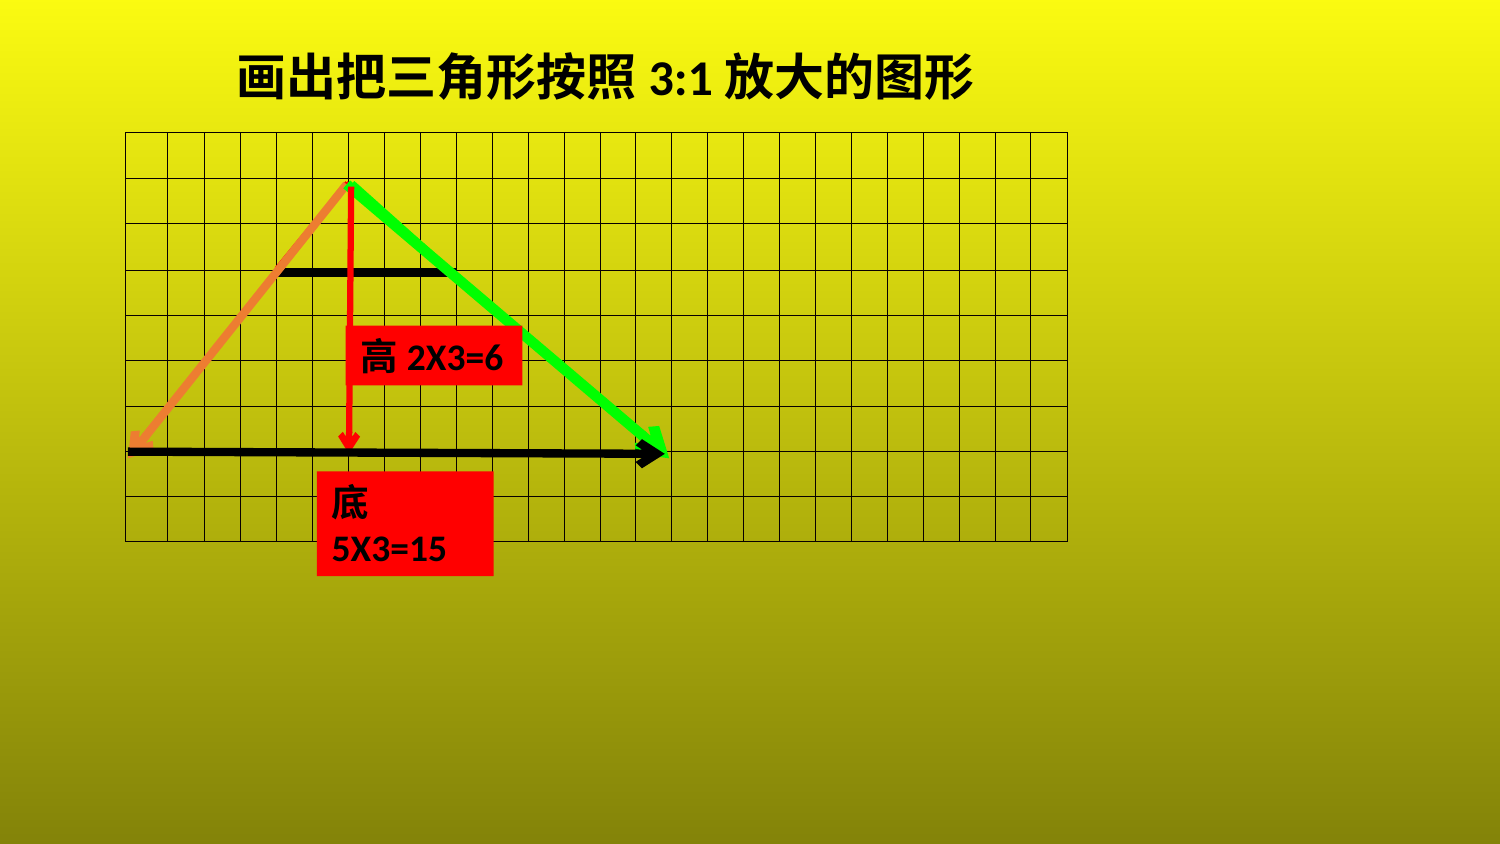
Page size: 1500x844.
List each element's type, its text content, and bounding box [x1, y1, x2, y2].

table_cell [924, 452, 959, 496]
table_cell [888, 497, 923, 541]
table_header [672, 133, 707, 178]
table_cell [852, 271, 887, 315]
table_header [126, 133, 167, 178]
table_cell [780, 361, 815, 406]
table_cell [852, 316, 887, 360]
table_cell [241, 497, 276, 541]
table_cell [277, 459, 312, 496]
table_cell [744, 316, 779, 360]
table_cell [816, 361, 851, 406]
table_cell [601, 497, 635, 541]
table_cell [672, 271, 707, 315]
table_cell [421, 459, 456, 471]
table_header [205, 133, 240, 178]
table_cell [708, 224, 743, 270]
table_cell [780, 452, 815, 496]
table_cell [816, 224, 851, 270]
table_cell [780, 407, 815, 451]
table_cell [493, 179, 528, 184]
table_cell [852, 224, 887, 270]
table_cell [565, 179, 600, 184]
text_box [127, 454, 346, 459]
table_cell [708, 452, 743, 496]
table_cell [852, 179, 887, 223]
table_cell [205, 497, 240, 541]
table_header [565, 133, 600, 178]
table_header [636, 133, 671, 178]
table_cell [816, 179, 851, 223]
table_cell [529, 497, 564, 541]
table_cell [126, 497, 167, 541]
table_cell [708, 407, 743, 451]
table_cell [888, 407, 923, 451]
table_header [852, 133, 887, 178]
table_cell [494, 497, 528, 541]
table_cell [744, 361, 779, 406]
table_cell [888, 224, 923, 270]
table_cell [996, 179, 1030, 223]
table_cell [924, 271, 959, 315]
table_cell [672, 361, 707, 406]
text_box 画出把三角形按照3:1放大的图形 [221, 38, 990, 114]
table_cell [708, 497, 743, 541]
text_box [127, 184, 346, 451]
table_cell [744, 407, 779, 451]
table_cell [960, 271, 995, 315]
table_header [601, 133, 635, 178]
table_cell [636, 452, 671, 496]
table_header [349, 133, 384, 178]
table_cell [816, 497, 851, 541]
table_cell [349, 459, 384, 471]
table_cell [205, 459, 240, 496]
table_cell [241, 179, 276, 184]
table_cell [744, 224, 779, 270]
table_cell [924, 224, 959, 270]
table_cell [852, 452, 887, 496]
table_cell [205, 179, 240, 184]
table_cell [1031, 452, 1067, 496]
table_cell [852, 497, 887, 541]
table_cell [168, 497, 204, 541]
table_cell [241, 459, 276, 496]
table_cell [672, 452, 707, 496]
table_cell [960, 179, 995, 223]
table_cell [852, 407, 887, 451]
table_cell [601, 459, 635, 496]
table_cell [672, 316, 707, 360]
table_cell [672, 179, 707, 223]
table_cell [960, 452, 995, 496]
table_cell [708, 361, 743, 406]
table_cell [1031, 361, 1067, 406]
table_cell [529, 459, 564, 496]
table_cell [816, 452, 851, 496]
table_header [421, 133, 456, 178]
table_cell [780, 497, 815, 541]
table_cell [996, 224, 1030, 270]
table_cell [780, 179, 815, 223]
table_cell [780, 224, 815, 270]
table_cell [313, 459, 348, 496]
table_cell [852, 361, 887, 406]
table_cell [672, 497, 707, 541]
table_cell [960, 316, 995, 360]
table_header [924, 133, 959, 178]
table_cell [565, 497, 600, 541]
table_cell [565, 459, 600, 496]
table_header [457, 133, 492, 178]
table_cell [529, 179, 564, 184]
table_cell [924, 407, 959, 451]
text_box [348, 186, 352, 451]
table_header [1031, 133, 1067, 178]
table_header [385, 133, 420, 178]
table_cell [996, 497, 1030, 541]
table_cell [996, 316, 1030, 360]
table_cell [960, 361, 995, 406]
table_cell [888, 452, 923, 496]
table_cell [744, 497, 779, 541]
table_cell [1031, 271, 1067, 315]
table_cell [996, 361, 1030, 406]
table_cell [168, 179, 204, 184]
table_cell [126, 452, 167, 496]
table_cell [888, 179, 923, 223]
table_cell [1031, 316, 1067, 360]
table_cell [672, 407, 707, 451]
table_header [529, 133, 564, 178]
table_cell [126, 179, 167, 223]
table_cell [744, 271, 779, 315]
table_cell [168, 459, 204, 496]
table_cell [816, 316, 851, 360]
table_cell [888, 316, 923, 360]
table_header [493, 133, 528, 178]
table_cell [457, 179, 492, 184]
table_cell [780, 316, 815, 360]
table_cell [457, 459, 492, 471]
table_cell [744, 179, 779, 223]
table_cell [924, 316, 959, 360]
table_cell [924, 361, 959, 406]
table_cell [888, 361, 923, 406]
table_cell [960, 497, 995, 541]
table_cell [708, 271, 743, 315]
table_header [744, 133, 779, 178]
table_header [888, 133, 923, 178]
table_cell [708, 316, 743, 360]
table_cell [924, 179, 959, 223]
table_cell [277, 497, 312, 541]
table_cell [708, 179, 743, 223]
table_header [313, 133, 348, 178]
table_header [996, 133, 1030, 178]
table_cell [780, 271, 815, 315]
table_cell [924, 497, 959, 541]
table_cell [960, 224, 995, 270]
table_cell [888, 271, 923, 315]
table_cell [996, 452, 1030, 496]
table_cell [1031, 224, 1067, 270]
table_header [168, 133, 204, 178]
table_cell [385, 459, 420, 471]
text_box 底5X3=15 [316, 471, 494, 577]
table_cell [1031, 407, 1067, 451]
table_cell [816, 271, 851, 315]
table_header [277, 133, 312, 178]
table_cell [996, 407, 1030, 451]
table_cell [672, 224, 707, 270]
table_cell [1031, 179, 1067, 223]
table_cell [493, 459, 528, 496]
table_cell [636, 179, 671, 223]
table_cell [816, 407, 851, 451]
table_header [708, 133, 743, 178]
table_cell [601, 179, 635, 184]
table_header [780, 133, 815, 178]
table_cell [1031, 497, 1067, 541]
table_header [241, 133, 276, 178]
table_cell [960, 407, 995, 451]
table_cell [744, 452, 779, 496]
table_header [960, 133, 995, 178]
table_header [816, 133, 851, 178]
table_cell [996, 271, 1030, 315]
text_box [346, 184, 670, 459]
table_cell [636, 497, 671, 541]
